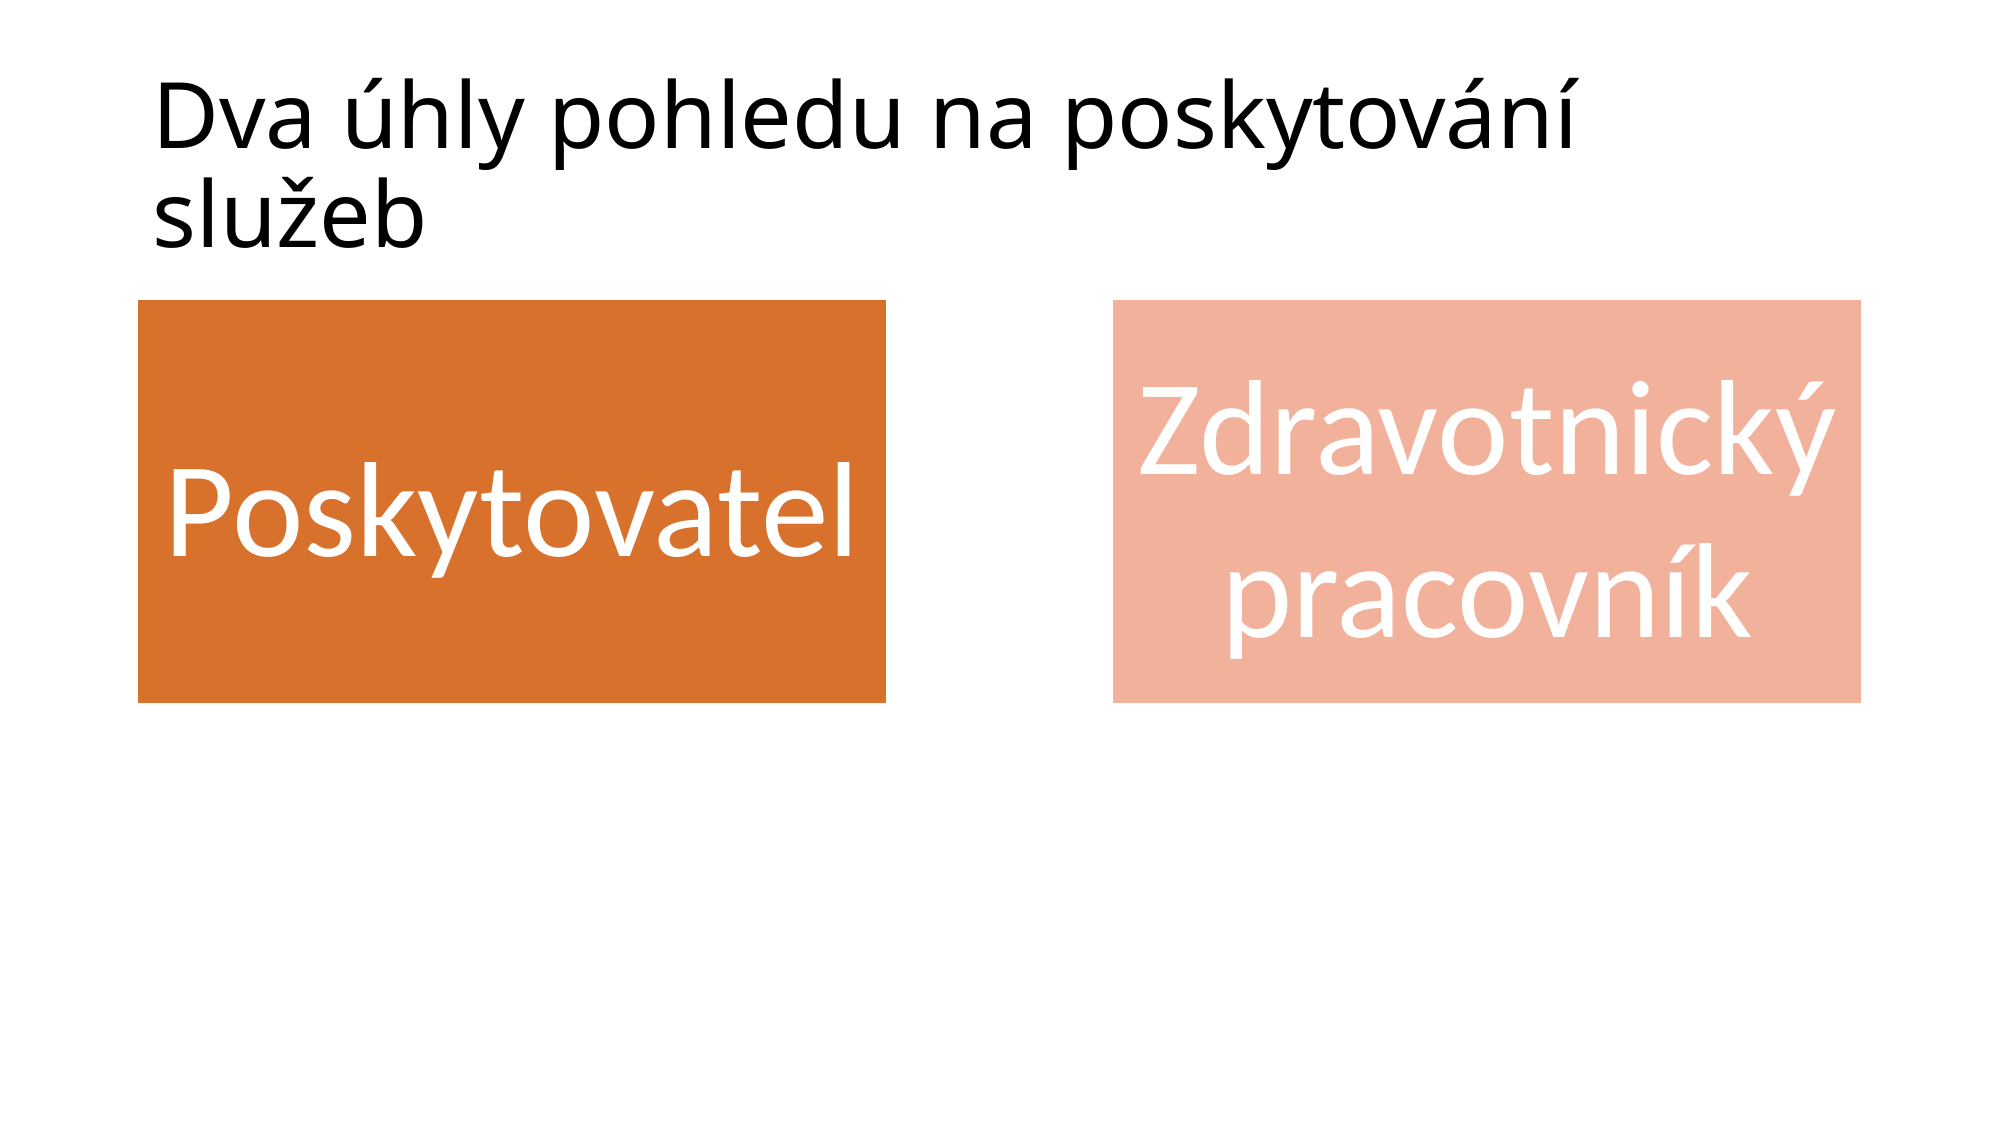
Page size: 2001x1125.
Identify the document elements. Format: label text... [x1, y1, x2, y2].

title Dva úhly pohledu na poskytování služeb [137, 59, 1863, 278]
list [137, 299, 1863, 1014]
